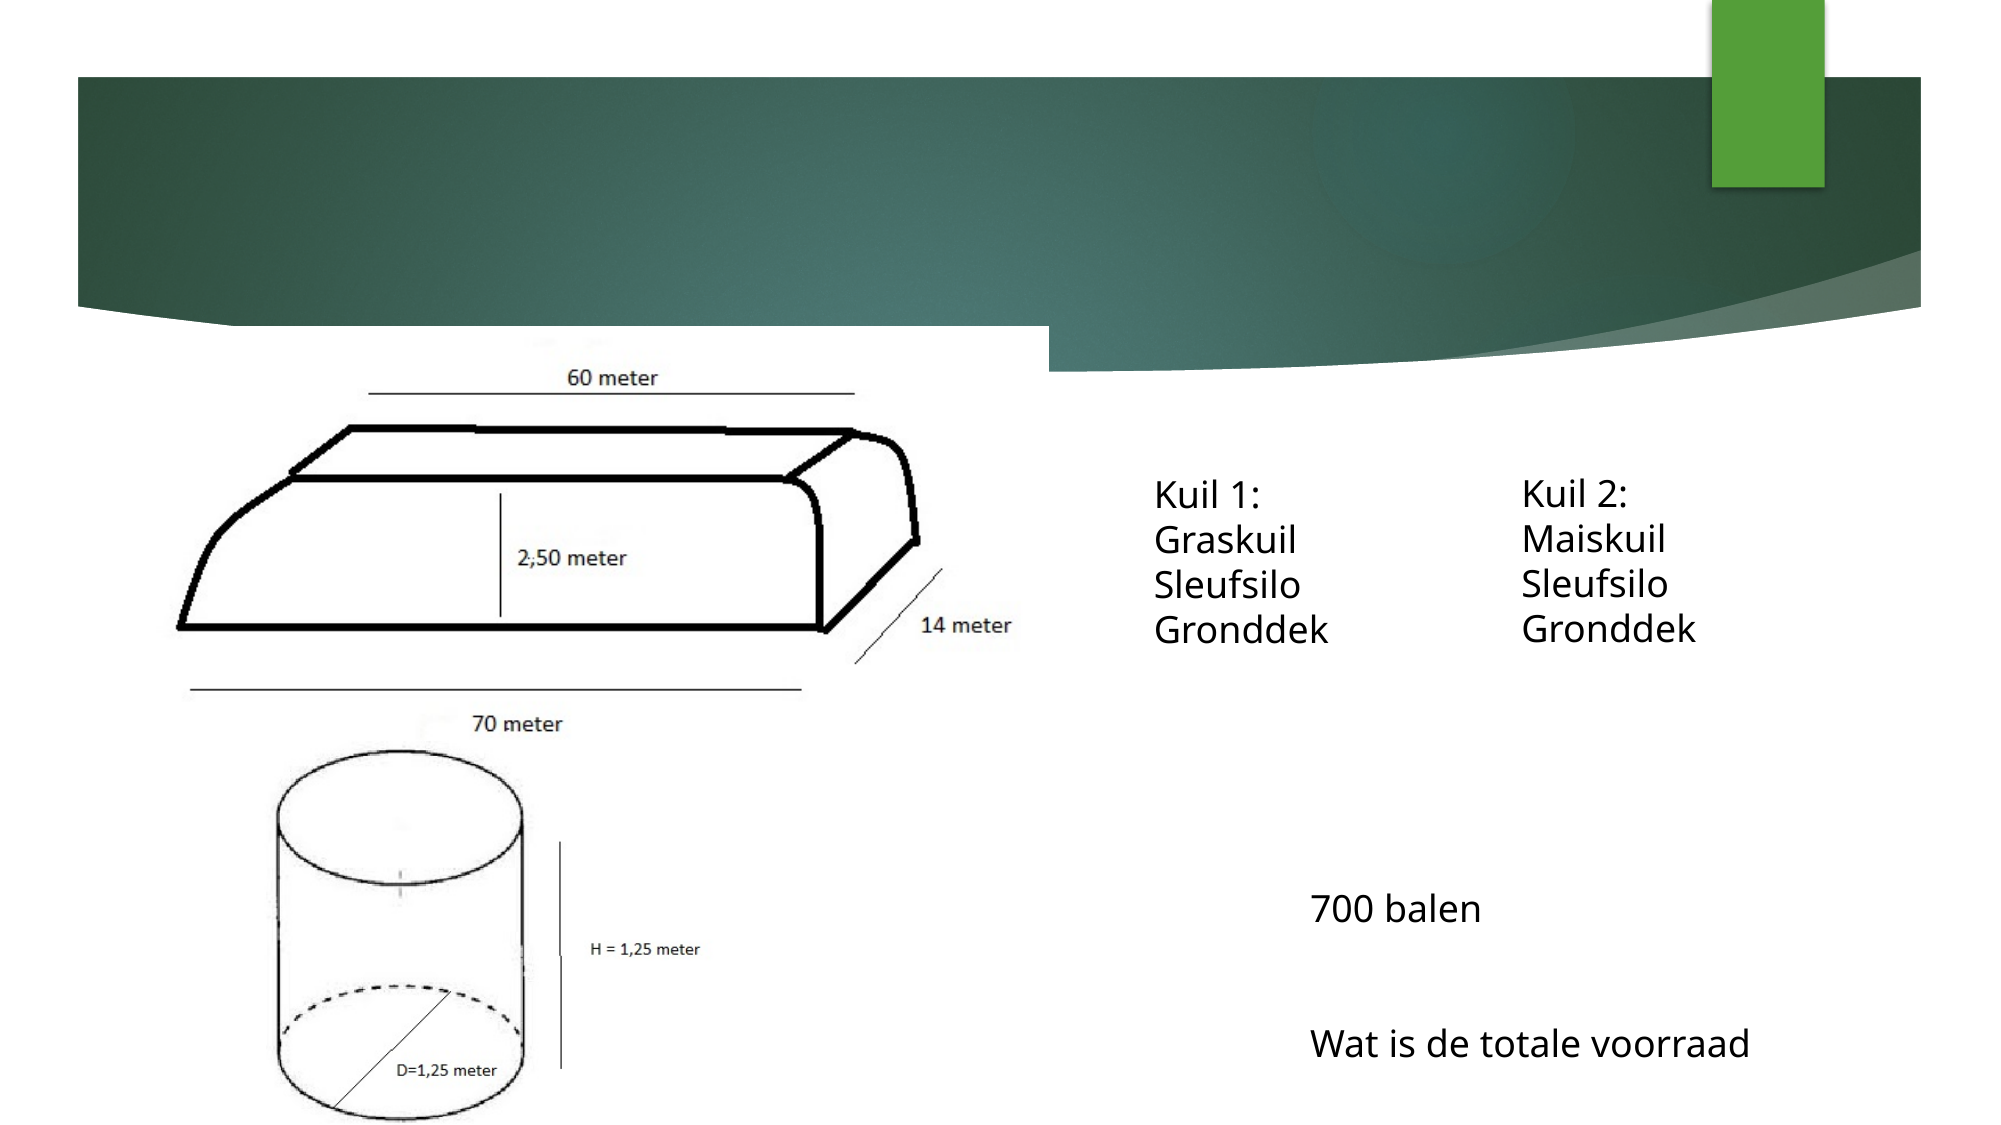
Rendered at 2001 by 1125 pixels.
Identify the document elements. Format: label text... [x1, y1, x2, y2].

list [120, 325, 1050, 777]
text_box Kuil 2: Maiskuil Sleufsilo Gronddek [1506, 462, 1712, 658]
picture [256, 740, 735, 1125]
text_box 700 balen Wat is de totale voorraad [1295, 877, 1767, 1073]
text_box Kuil 1: Graskuil Sleufsilo Gronddek [1139, 463, 1345, 659]
